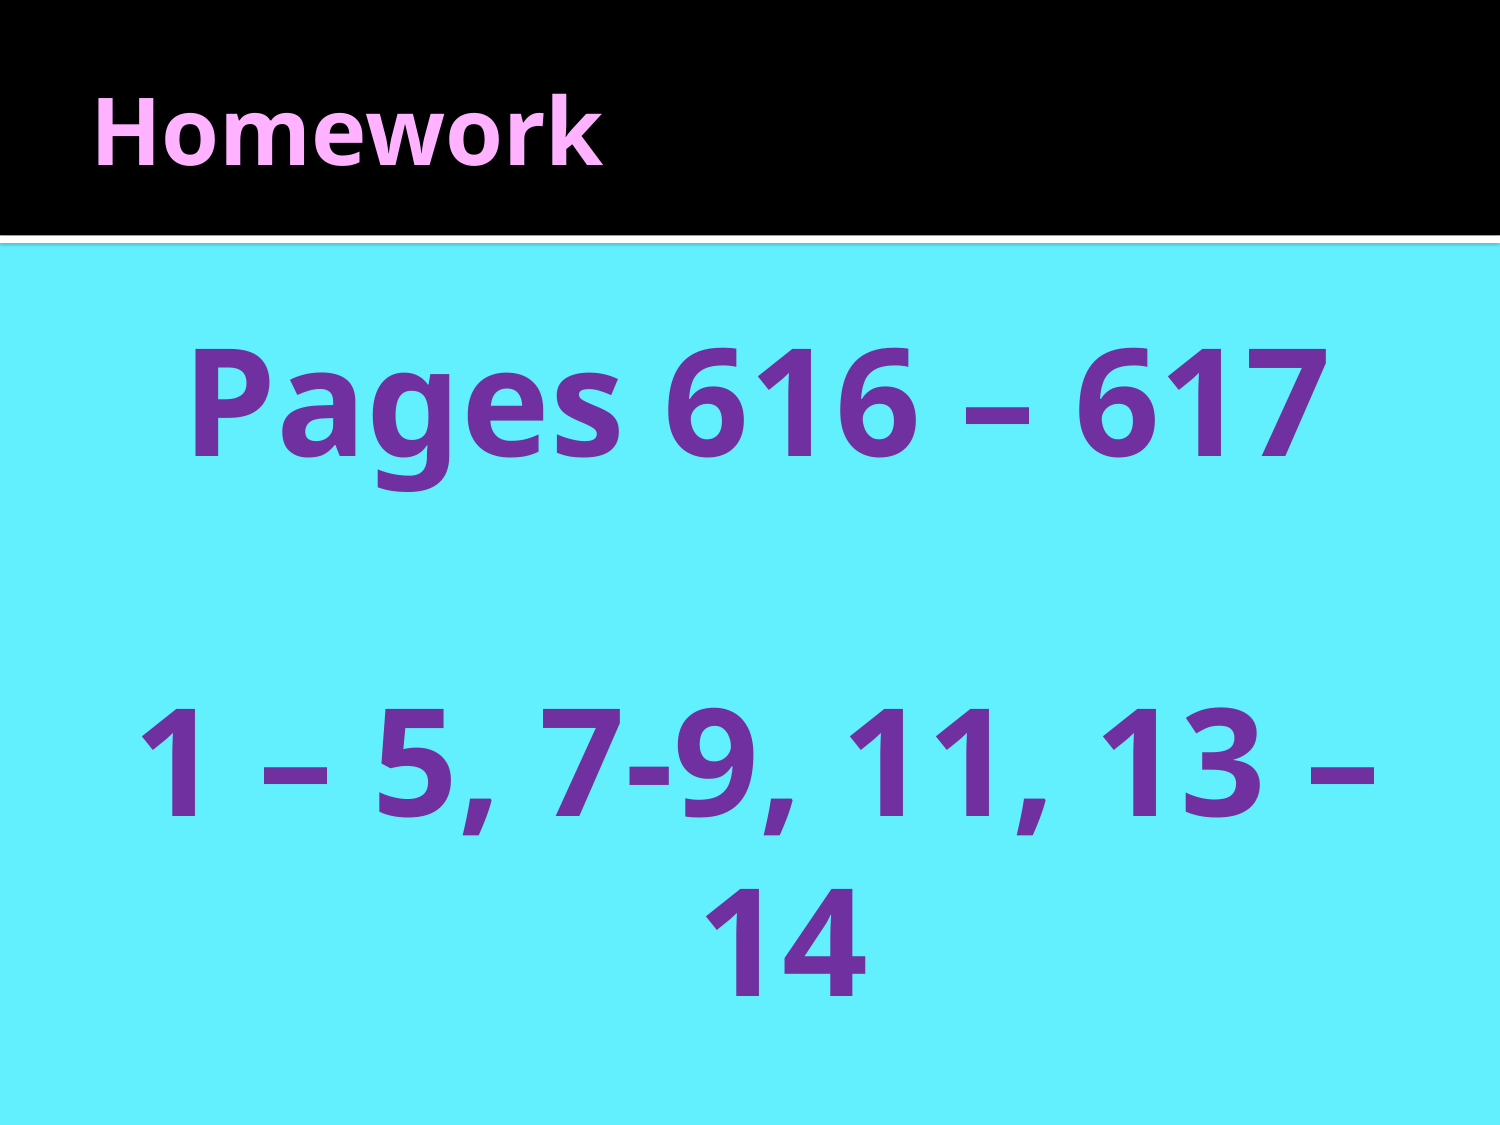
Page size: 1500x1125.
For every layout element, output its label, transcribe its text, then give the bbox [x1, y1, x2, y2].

title Homework [75, 25, 1425, 231]
list Pages 616 – 617 1 – 5, 7-9, 11, 13 – 14 [75, 291, 1425, 1050]
